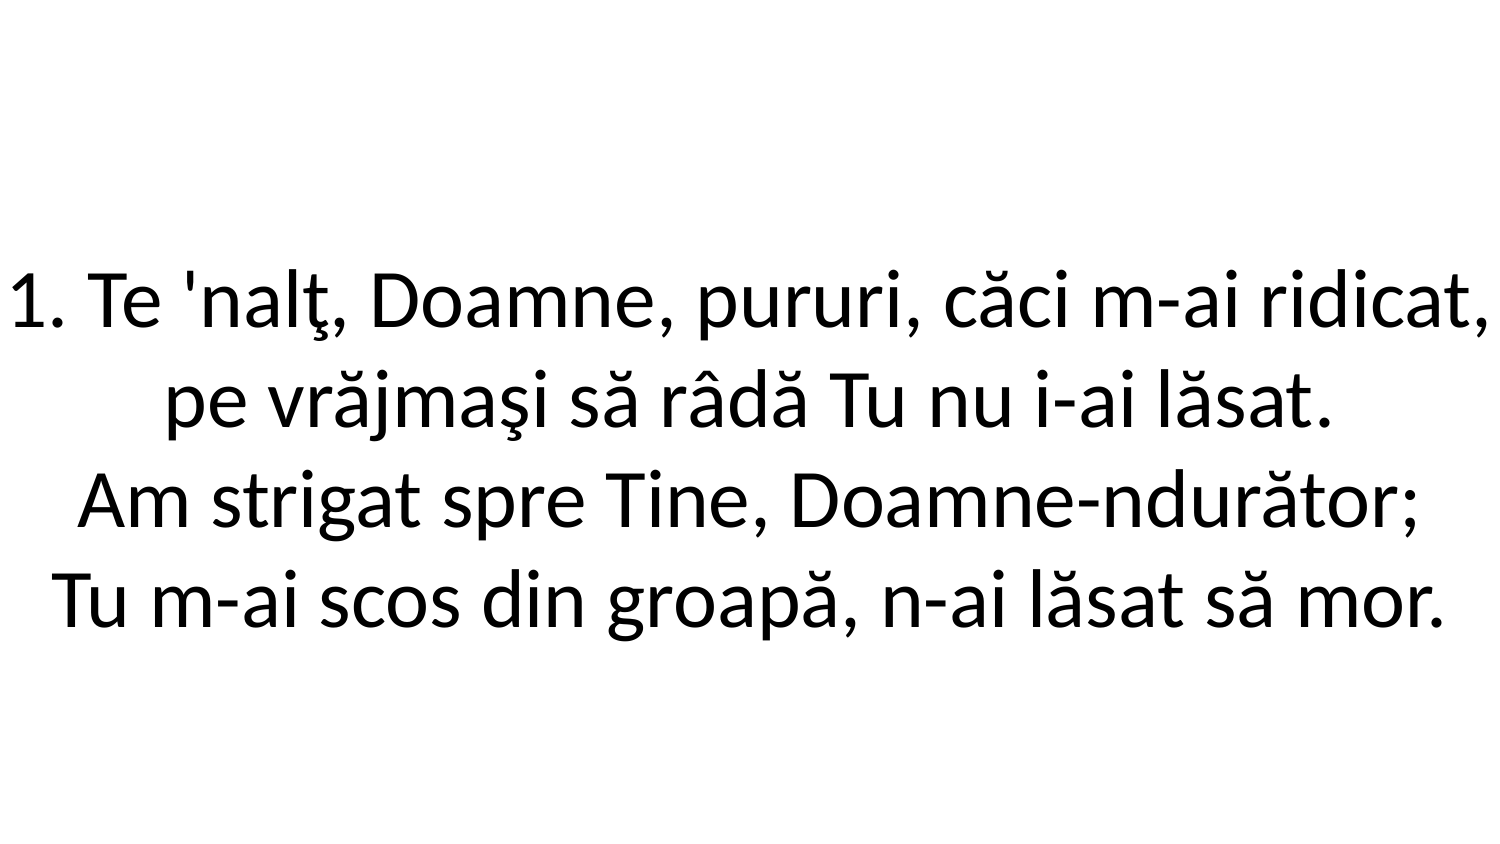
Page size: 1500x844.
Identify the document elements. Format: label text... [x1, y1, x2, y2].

text_box 1. Te 'nalţ, Doamne, pururi, căci m-ai ridicat, pe vrăjmaşi să râdă Tu nu i-ai lăsat. Am strigat spre Tine, Doamne-ndurător; Tu m-ai scos din groapă, n-ai lăsat să mor. [0, 192, 1500, 652]
